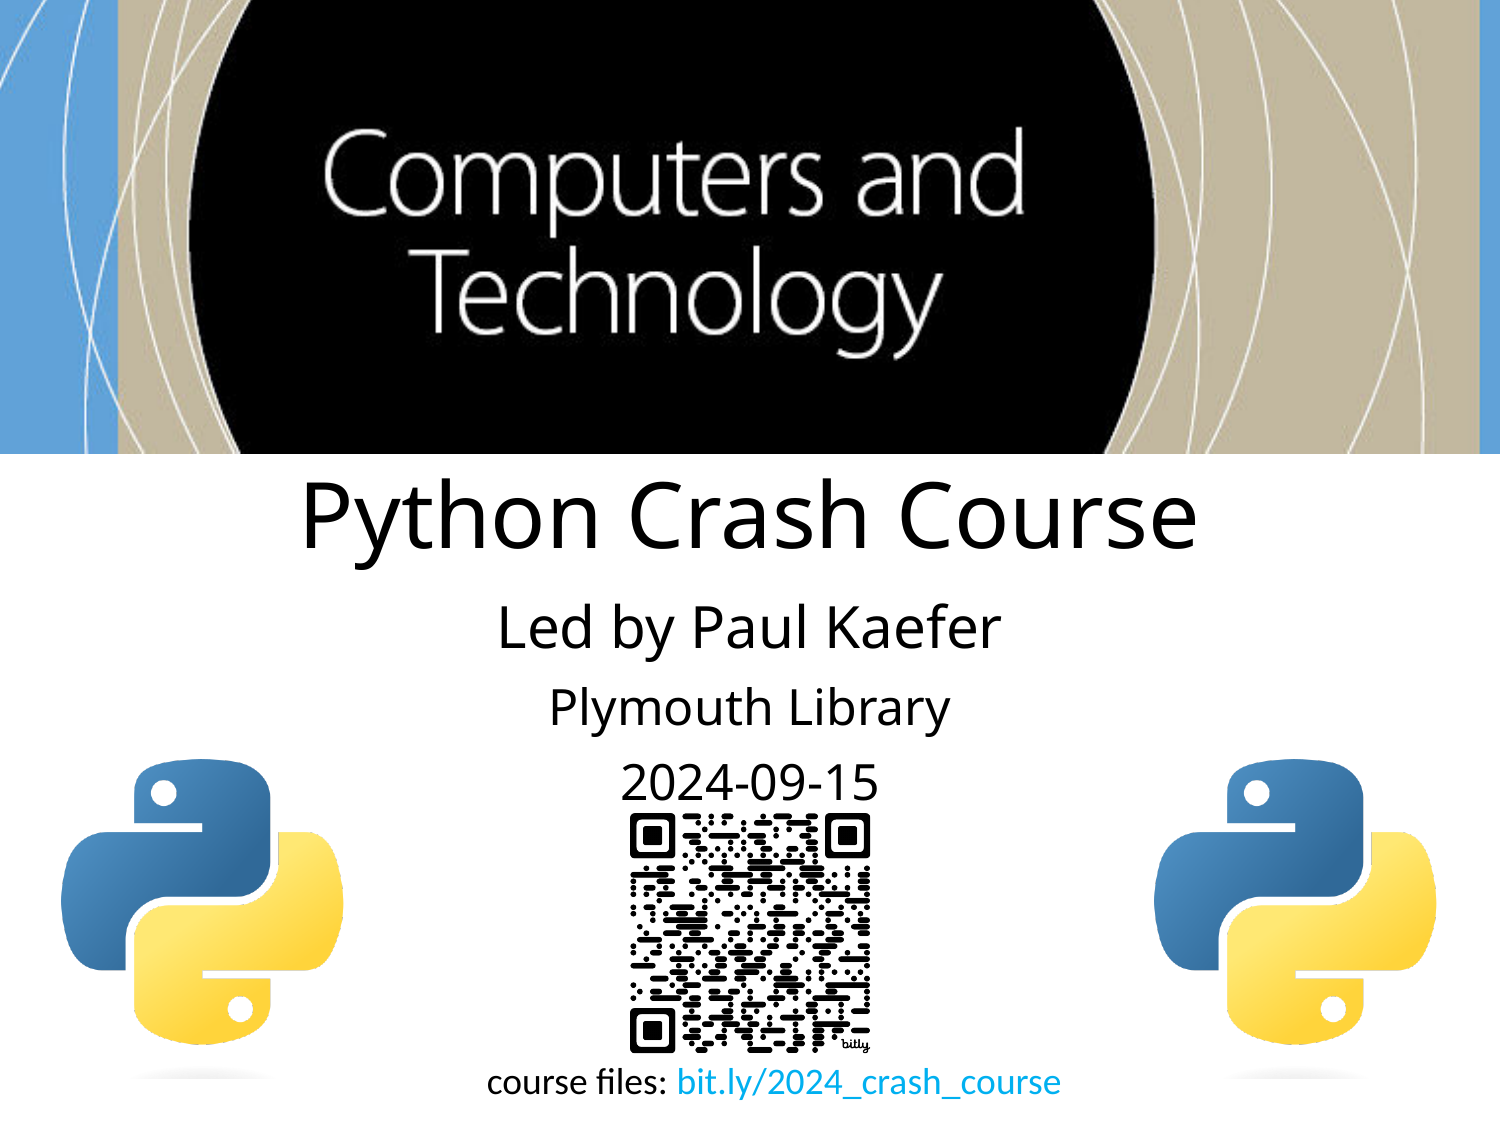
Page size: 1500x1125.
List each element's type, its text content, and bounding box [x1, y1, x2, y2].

picture [0, 0, 1500, 454]
title Python Crash Course [112, 454, 1388, 576]
text_box course files: bit.ly/2024_crash_course [472, 1049, 1077, 1109]
picture [604, 787, 896, 1079]
subtitle Led by Paul Kaefer Plymouth Library 2024-09-15 [187, 590, 1313, 863]
picture [61, 759, 353, 1079]
picture [1154, 759, 1446, 1079]
picture [791, 1073, 799, 1079]
